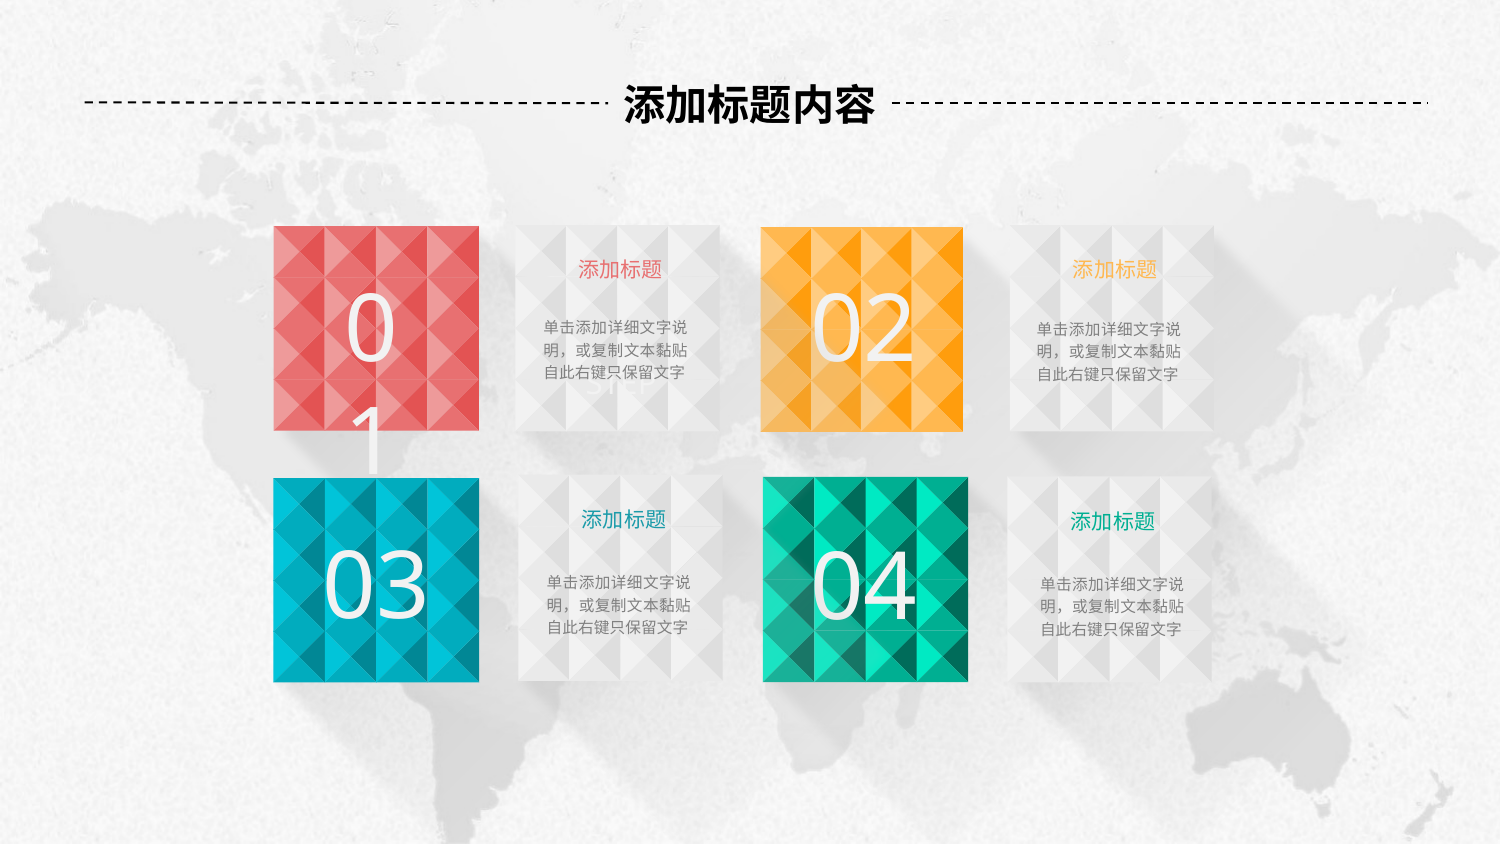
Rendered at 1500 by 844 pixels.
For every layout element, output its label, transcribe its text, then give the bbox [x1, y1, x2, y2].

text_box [263, 215, 504, 467]
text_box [860, 216, 999, 466]
text_box 添加标题内容 [584, 77, 916, 129]
picture [0, 0, 1500, 844]
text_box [507, 464, 860, 803]
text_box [504, 214, 860, 553]
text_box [996, 465, 1350, 802]
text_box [262, 467, 507, 802]
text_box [860, 466, 996, 802]
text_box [999, 214, 1353, 553]
